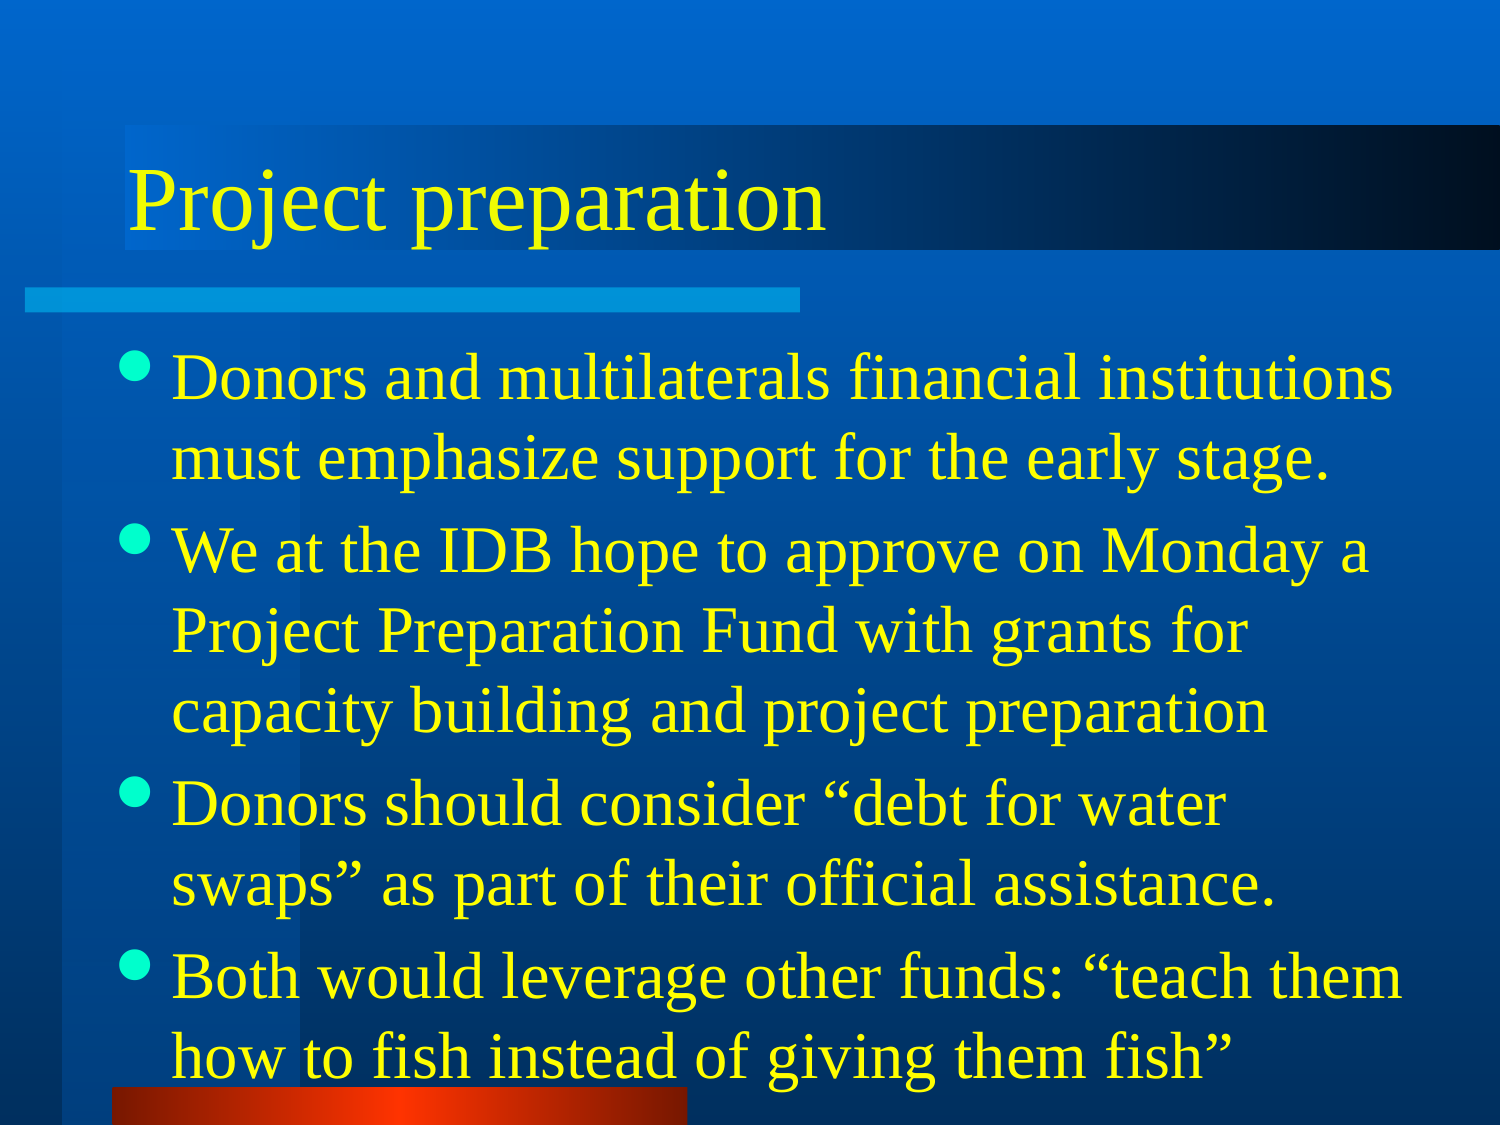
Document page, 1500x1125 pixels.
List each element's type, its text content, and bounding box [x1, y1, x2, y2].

list Donors and multilaterals financial institutions must emphasize support for the early stage. We at the IDB hope to approve on Monday a Project Preparation Fund with grants for capacity building and project preparation Donors should consider “debt for water swaps” as part of their official assistance. Both would leverage other funds: “teach them how to fish instead of giving them fish” [99, 324, 1426, 1125]
title Project preparation [112, 99, 1388, 288]
